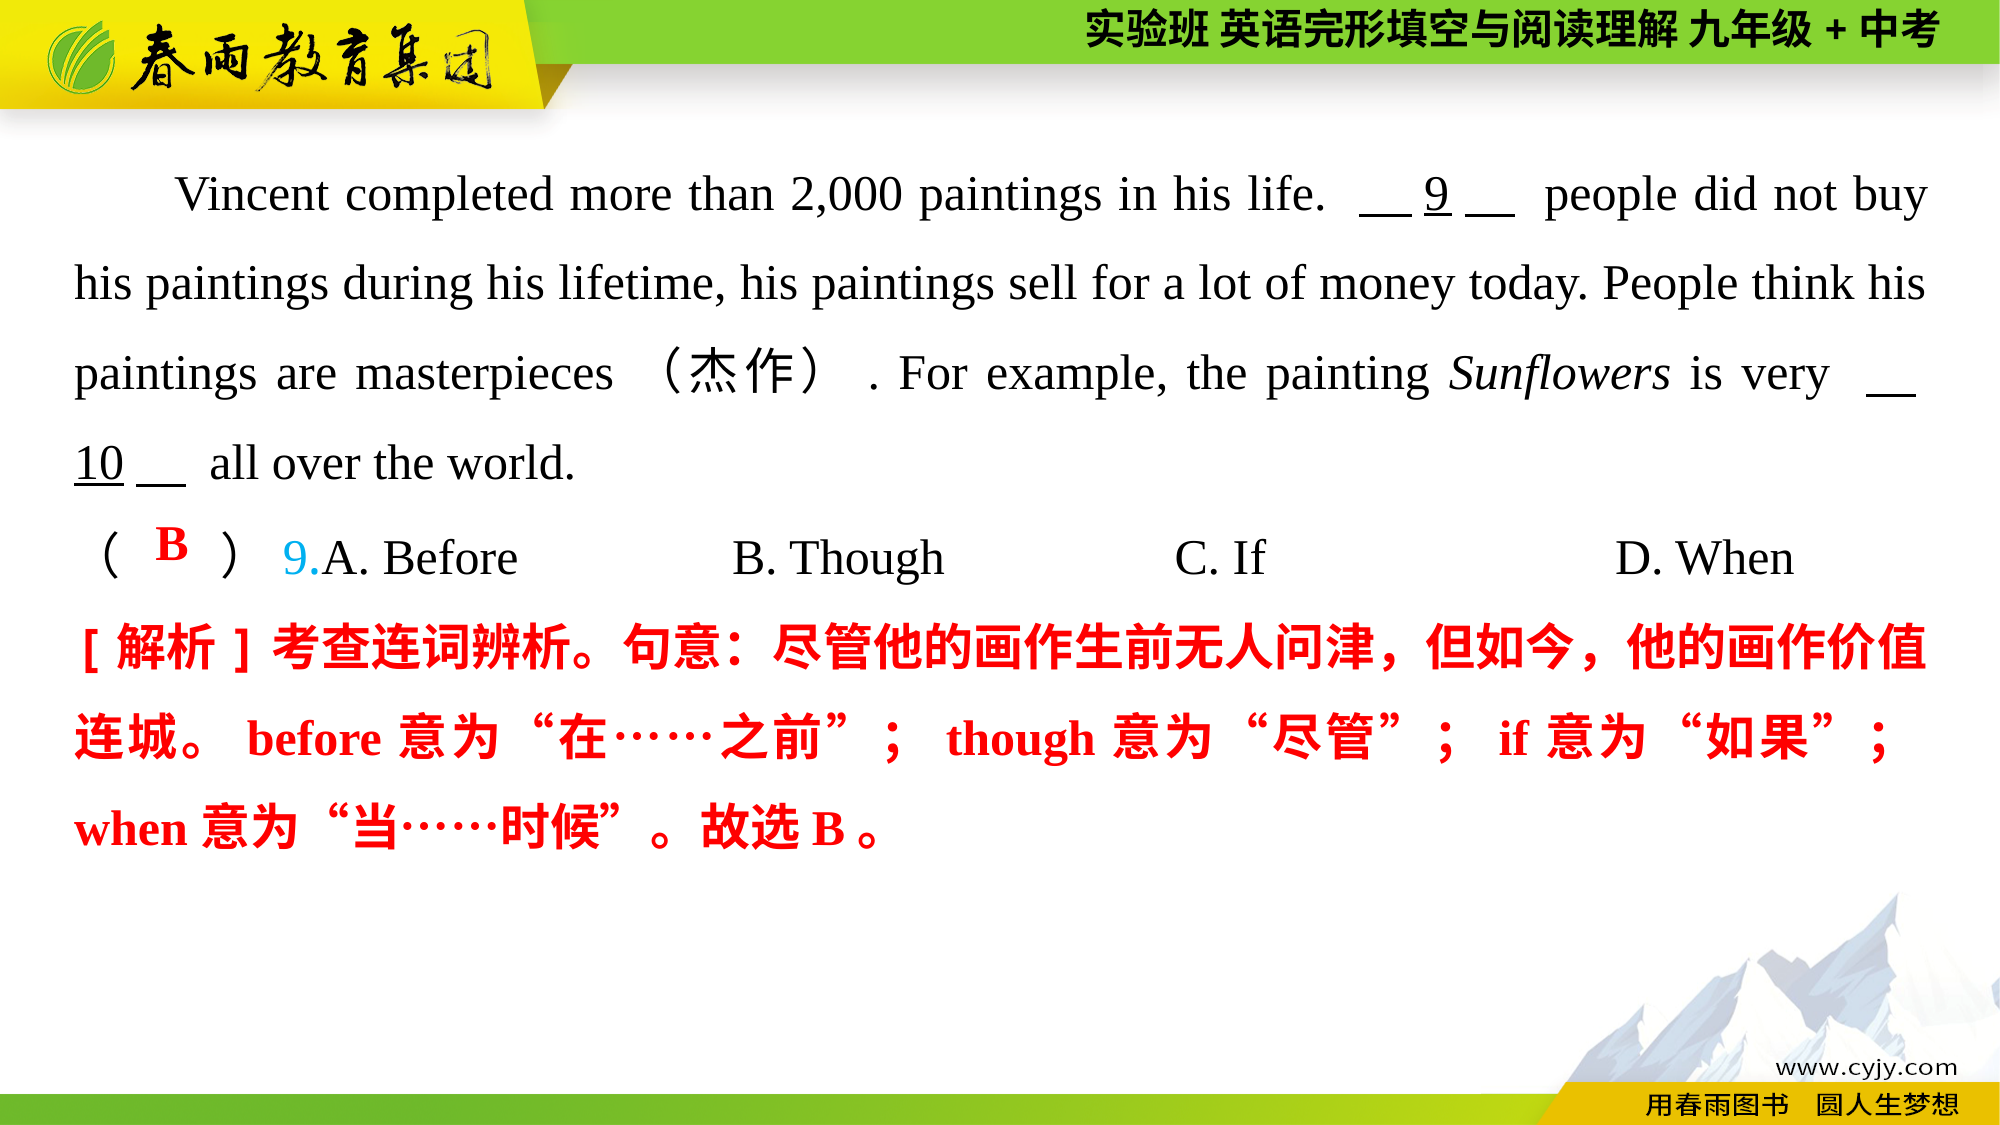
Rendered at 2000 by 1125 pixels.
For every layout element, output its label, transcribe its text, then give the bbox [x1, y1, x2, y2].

text_box （ ）9.A. Before B. Though C. If D. When [56, 487, 1944, 593]
text_box B [140, 503, 204, 579]
list Vincent completed more than 2,000 paintings in his life. 9 people did not buy his paintings during his lifetime, his paintings sell for a lot of money today. People think his paintings are masterpieces（杰作）. For example, the painting Sunflowers is very 10 all over the world. [59, 122, 1944, 487]
picture [0, 0, 2000, 1125]
text_box [解析]考查连词辨析。句意：尽管他的画作生前无人问津，但如今，他的画作价值连城。before意为“在……之前”；though意为“尽管”；if意为“如果”；when意为“当……时候”。故选B。 [59, 593, 1944, 864]
